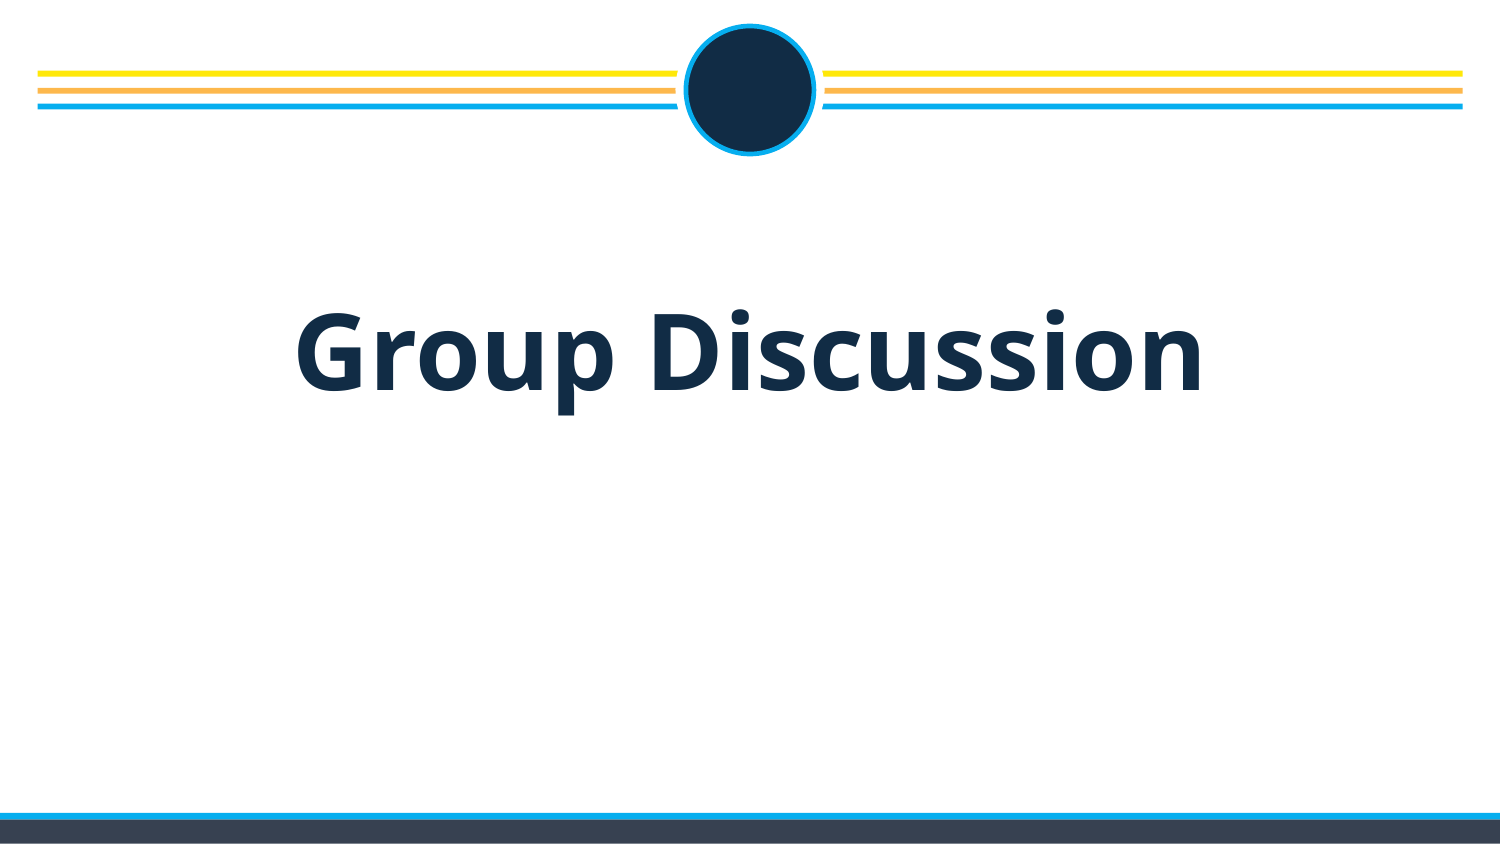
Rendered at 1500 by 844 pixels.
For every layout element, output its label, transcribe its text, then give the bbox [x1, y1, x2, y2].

title Group Discussion [37, 284, 1463, 426]
